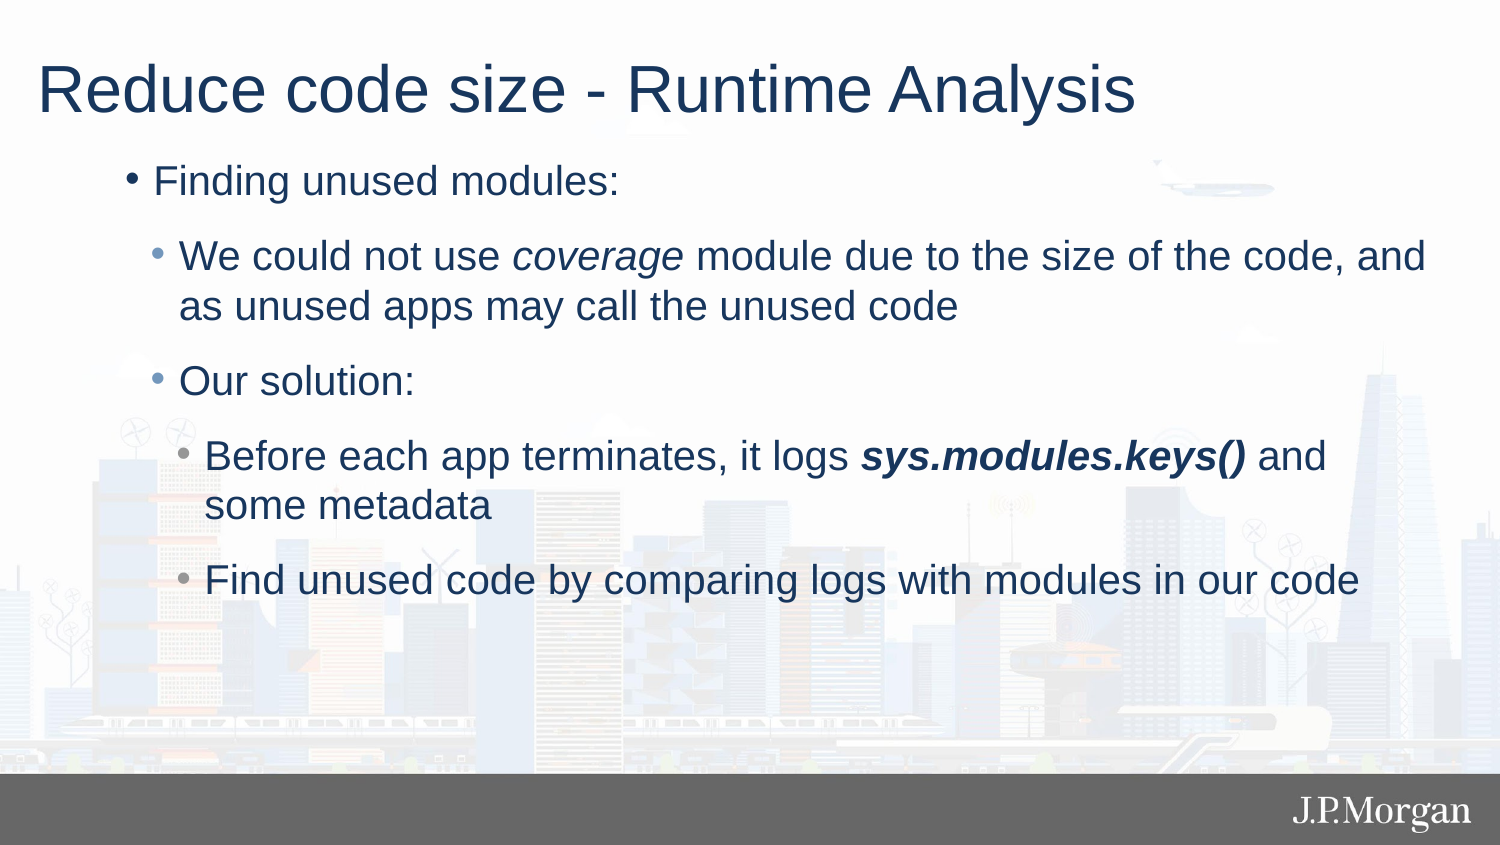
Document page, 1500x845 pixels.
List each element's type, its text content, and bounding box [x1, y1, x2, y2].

picture [0, 0, 1500, 845]
text_box Reduce code size - Runtime Analysis [37, 23, 1388, 127]
text_box Finding unused modules: We could not use coverage module due to the size of the code, and as unused apps may call the unused code Our solution: Before each app terminates, it logs sys.modules.keys() and some metadata Find unused code by comparing logs with modules in our code [110, 147, 1435, 685]
